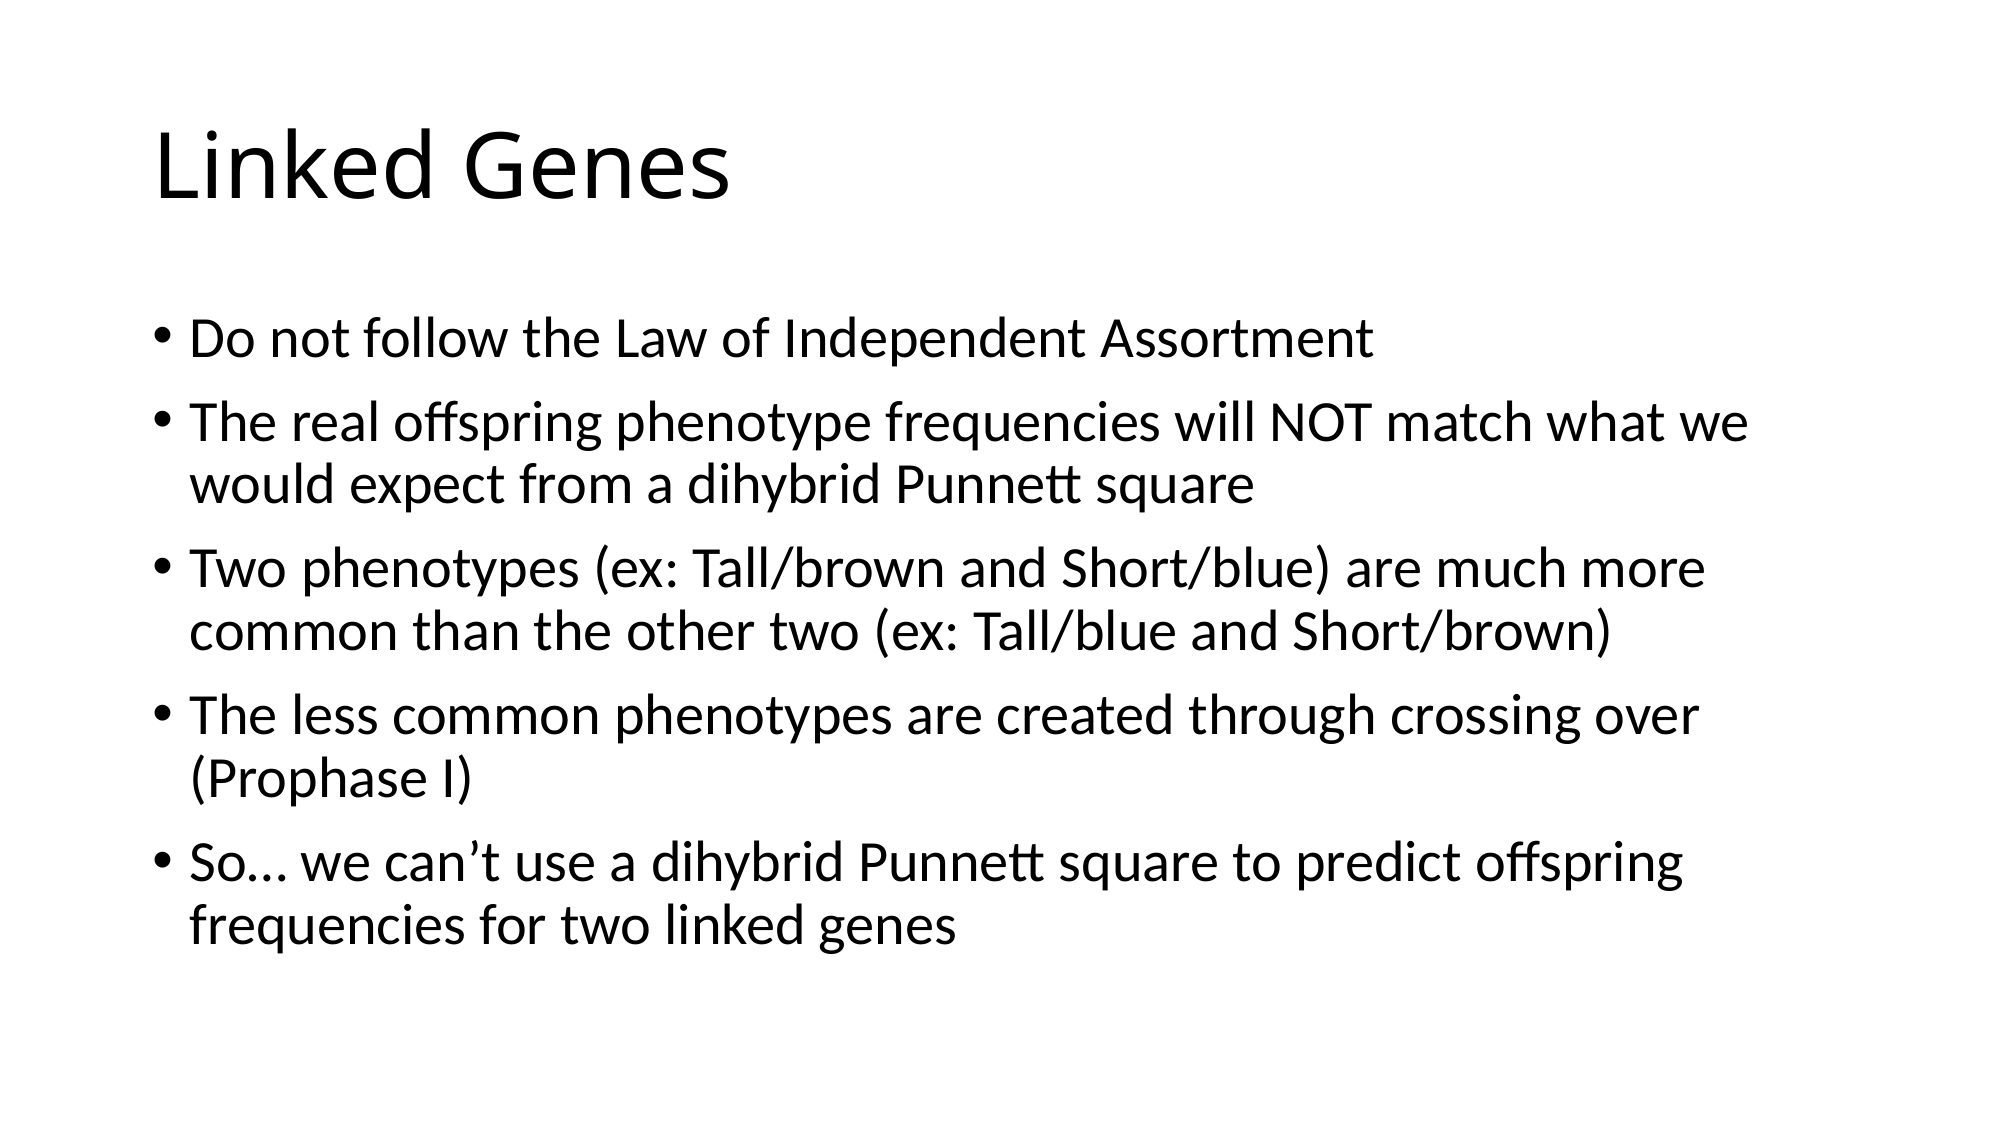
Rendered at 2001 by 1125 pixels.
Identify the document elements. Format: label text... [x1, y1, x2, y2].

title Linked Genes [137, 59, 1863, 278]
list Do not follow the Law of Independent Assortment The real offspring phenotype frequencies will NOT match what we would expect from a dihybrid Punnett square Two phenotypes (ex: Tall/brown and Short/blue) are much more common than the other two (ex: Tall/blue and Short/brown) The less common phenotypes are created through crossing over (Prophase I) So… we can’t use a dihybrid Punnett square to predict offspring frequencies for two linked genes [137, 299, 1863, 1014]
